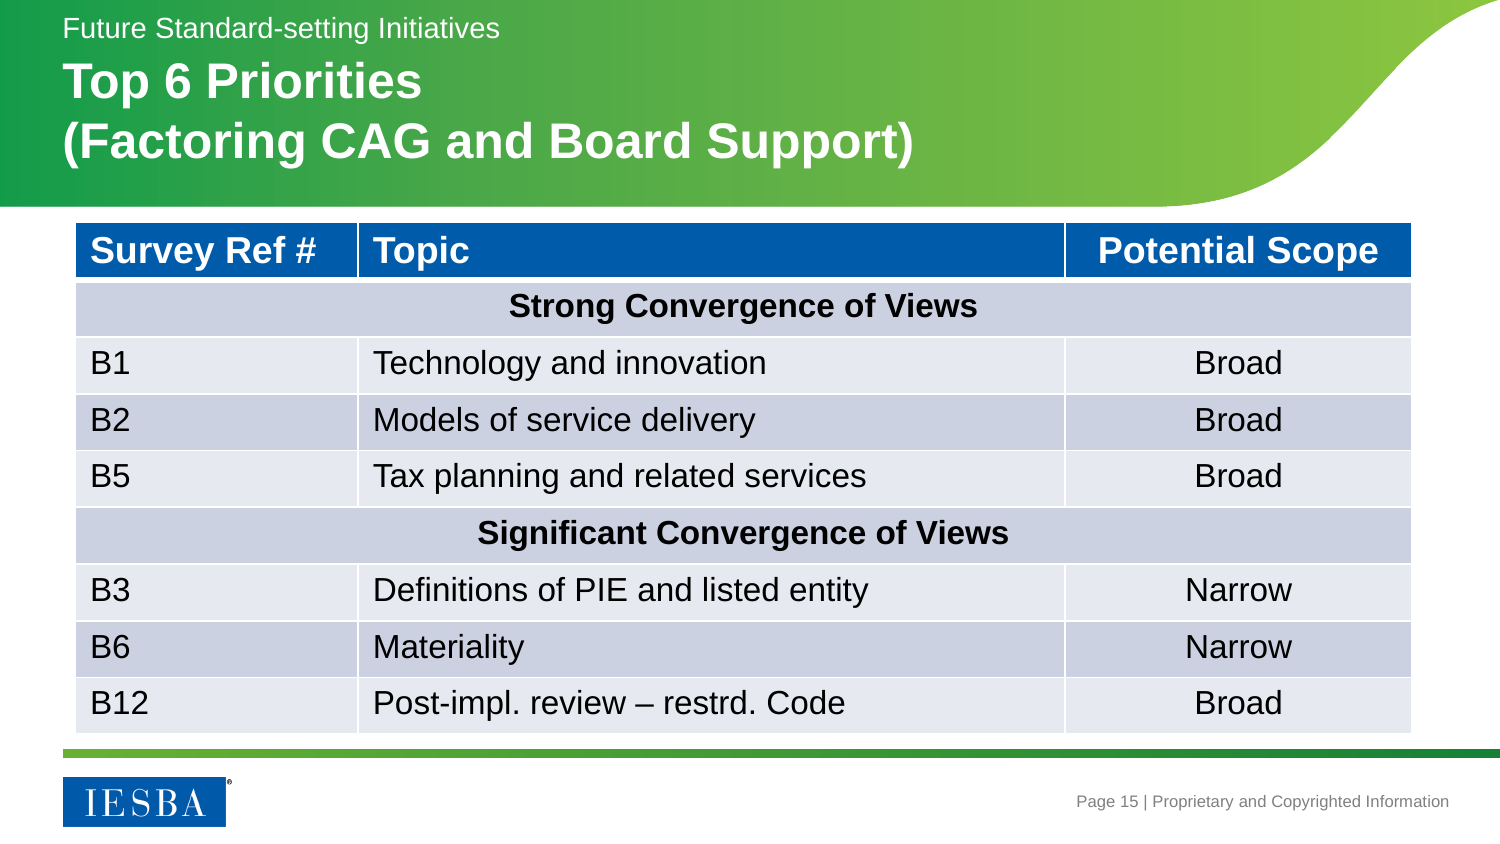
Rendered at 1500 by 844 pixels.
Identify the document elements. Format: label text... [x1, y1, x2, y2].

table_cell B2 [76, 395, 357, 450]
table_cell Tax planning and related services [359, 451, 1064, 506]
table_cell Broad [1066, 451, 1411, 506]
table_cell Definitions of PIE and listed entity [359, 565, 1064, 620]
table_cell B12 [76, 678, 357, 733]
table_cell Broad [1066, 395, 1411, 450]
table_cell Strong Convergence of Views [76, 283, 1411, 336]
subtitle Future Standard-setting Initiatives [62, 9, 925, 60]
table_cell B5 [76, 451, 357, 506]
table_header Potential Scope [1066, 223, 1411, 277]
table_cell Materiality [359, 622, 1064, 677]
table_cell Models of service delivery [359, 395, 1064, 450]
table_cell Post-impl. review – restrd. Code [359, 678, 1064, 733]
table_cell Broad [1066, 338, 1411, 393]
table_cell B6 [76, 622, 357, 677]
table_cell Technology and innovation [359, 338, 1064, 393]
picture [0, 0, 1500, 207]
table_header Survey Ref # [76, 223, 357, 277]
table_cell Narrow [1066, 565, 1411, 620]
table_cell B3 [76, 565, 357, 620]
table_cell Significant Convergence of Views [76, 508, 1411, 563]
table_cell Broad [1066, 678, 1411, 733]
table_header Topic [359, 223, 1064, 277]
table_cell B1 [76, 338, 357, 393]
title Top 6 Priorities (Factoring CAG and Board Support) [62, 75, 1300, 142]
table_cell Narrow [1066, 622, 1411, 677]
picture [63, 777, 232, 827]
